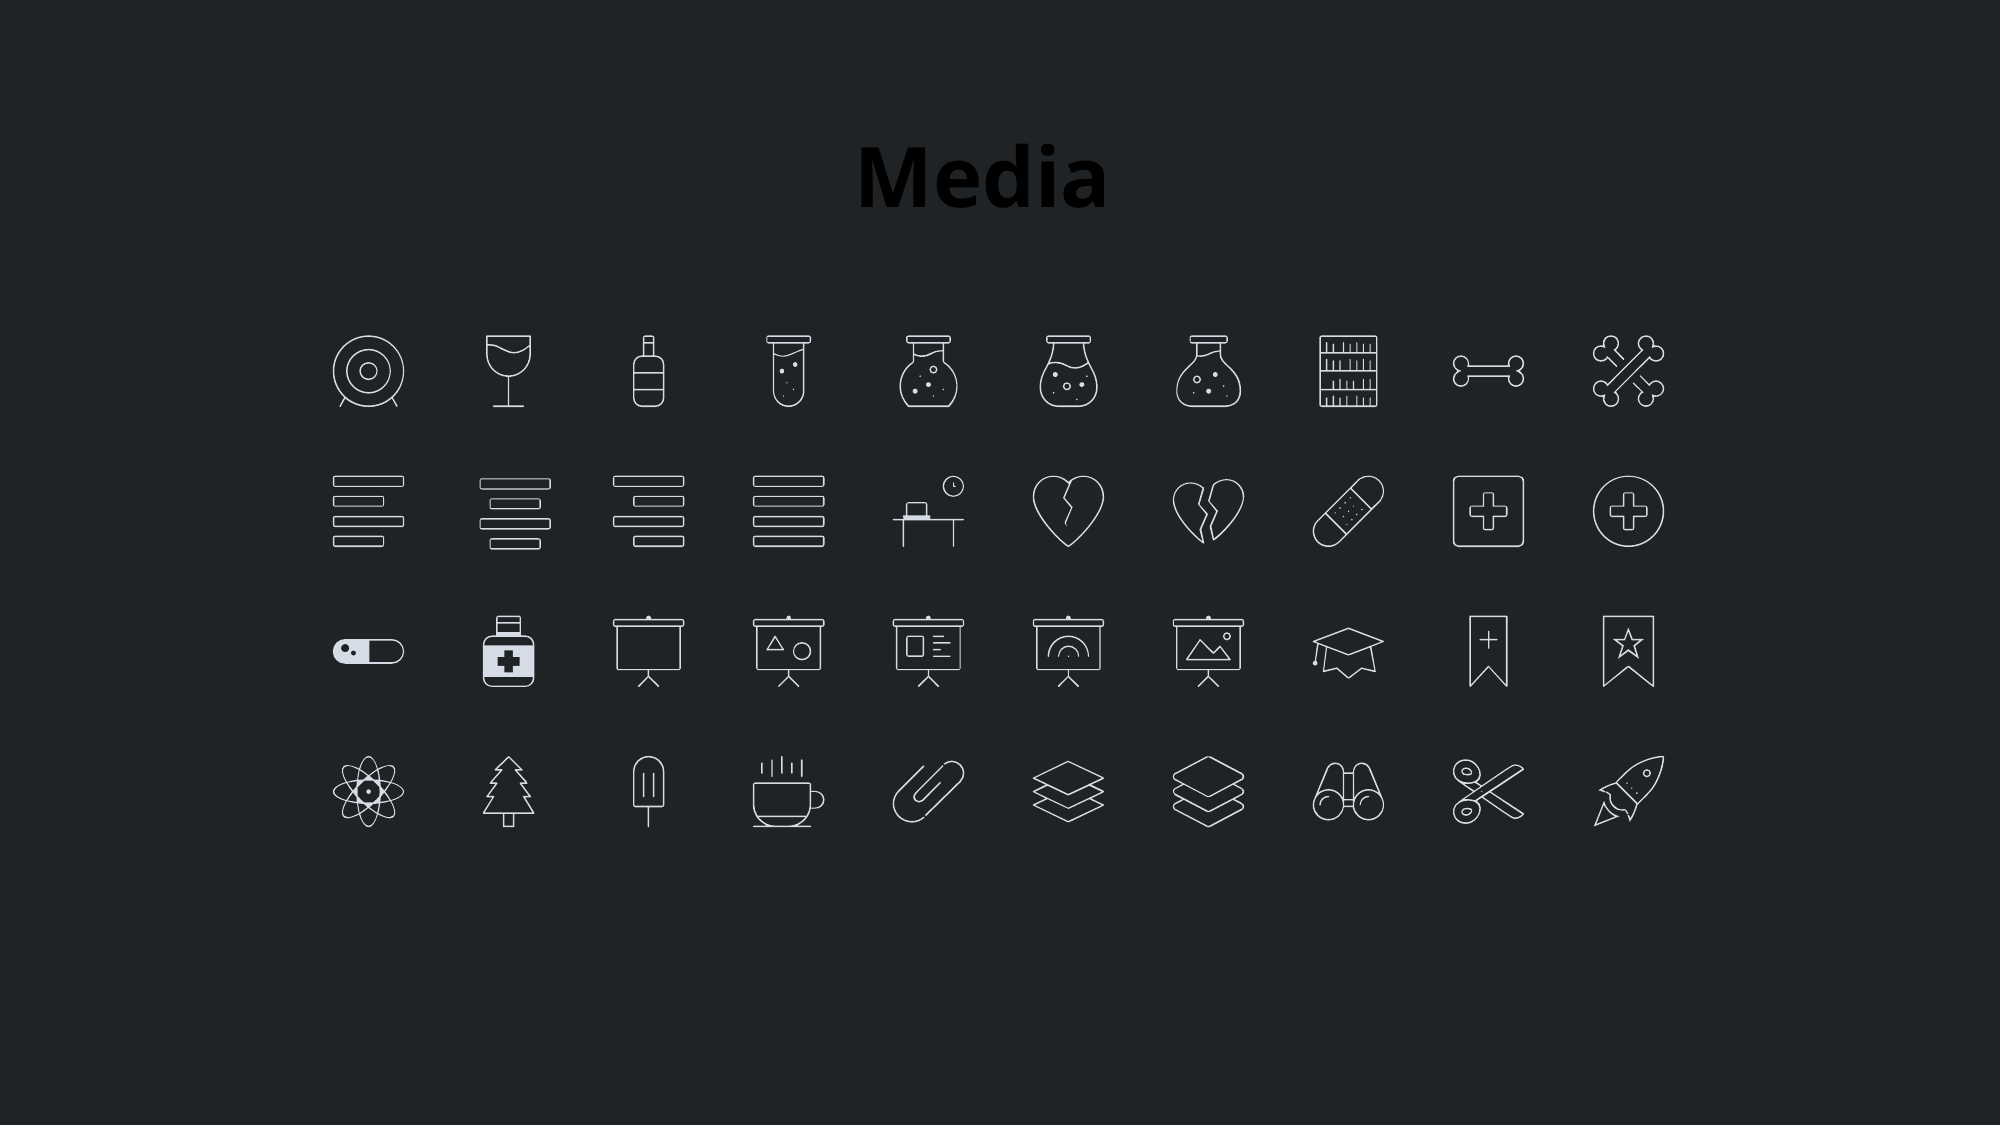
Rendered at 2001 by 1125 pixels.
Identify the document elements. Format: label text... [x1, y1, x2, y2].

text_box [1032, 760, 1105, 823]
text_box [332, 639, 405, 664]
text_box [1172, 615, 1245, 687]
text_box [633, 335, 665, 408]
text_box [1176, 335, 1242, 407]
text_box [486, 335, 531, 408]
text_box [1452, 475, 1525, 548]
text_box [1312, 475, 1384, 548]
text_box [633, 755, 665, 828]
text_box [479, 478, 551, 550]
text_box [892, 615, 964, 687]
text_box [1319, 335, 1378, 408]
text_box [612, 475, 685, 548]
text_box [1592, 335, 1665, 407]
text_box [1593, 755, 1666, 827]
text_box [482, 756, 535, 828]
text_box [332, 755, 405, 828]
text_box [1602, 615, 1655, 687]
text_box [1451, 759, 1525, 824]
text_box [752, 475, 825, 548]
text_box Media [840, 116, 1126, 232]
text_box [752, 755, 825, 828]
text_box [892, 475, 964, 548]
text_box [1592, 475, 1665, 548]
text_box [1032, 615, 1105, 687]
text_box [1172, 756, 1245, 828]
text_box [332, 335, 405, 407]
text_box [1032, 475, 1105, 548]
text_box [1312, 762, 1384, 821]
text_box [752, 615, 825, 687]
text_box [1312, 627, 1385, 679]
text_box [332, 475, 405, 548]
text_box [899, 335, 958, 407]
text_box [612, 615, 685, 687]
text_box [1469, 615, 1508, 687]
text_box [892, 760, 966, 823]
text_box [1172, 479, 1245, 544]
text_box [1452, 355, 1525, 387]
text_box [482, 615, 535, 687]
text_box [766, 335, 812, 407]
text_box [1039, 335, 1098, 407]
